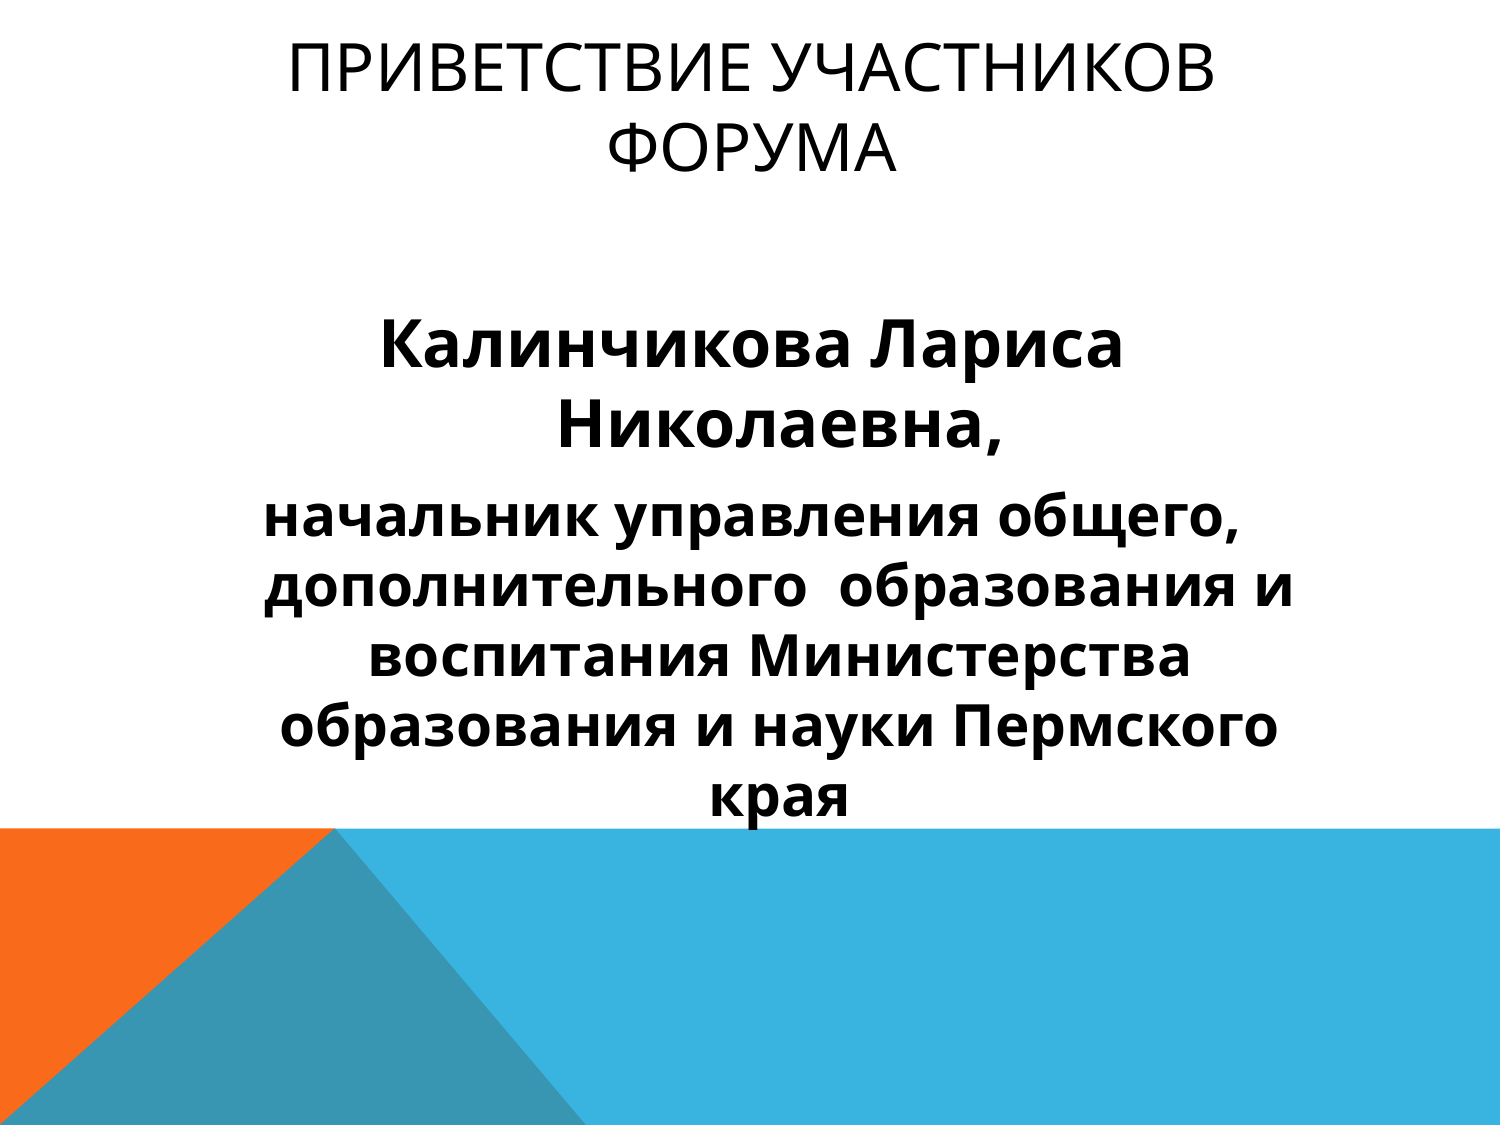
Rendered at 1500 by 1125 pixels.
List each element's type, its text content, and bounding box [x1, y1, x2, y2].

list Калинчикова Лариса Николаевна, начальник управления общего, дополнительного образования и воспитания Министерства образования и науки Пермского края [135, 180, 1369, 768]
title Приветствие участников Форума [135, 60, 1369, 150]
